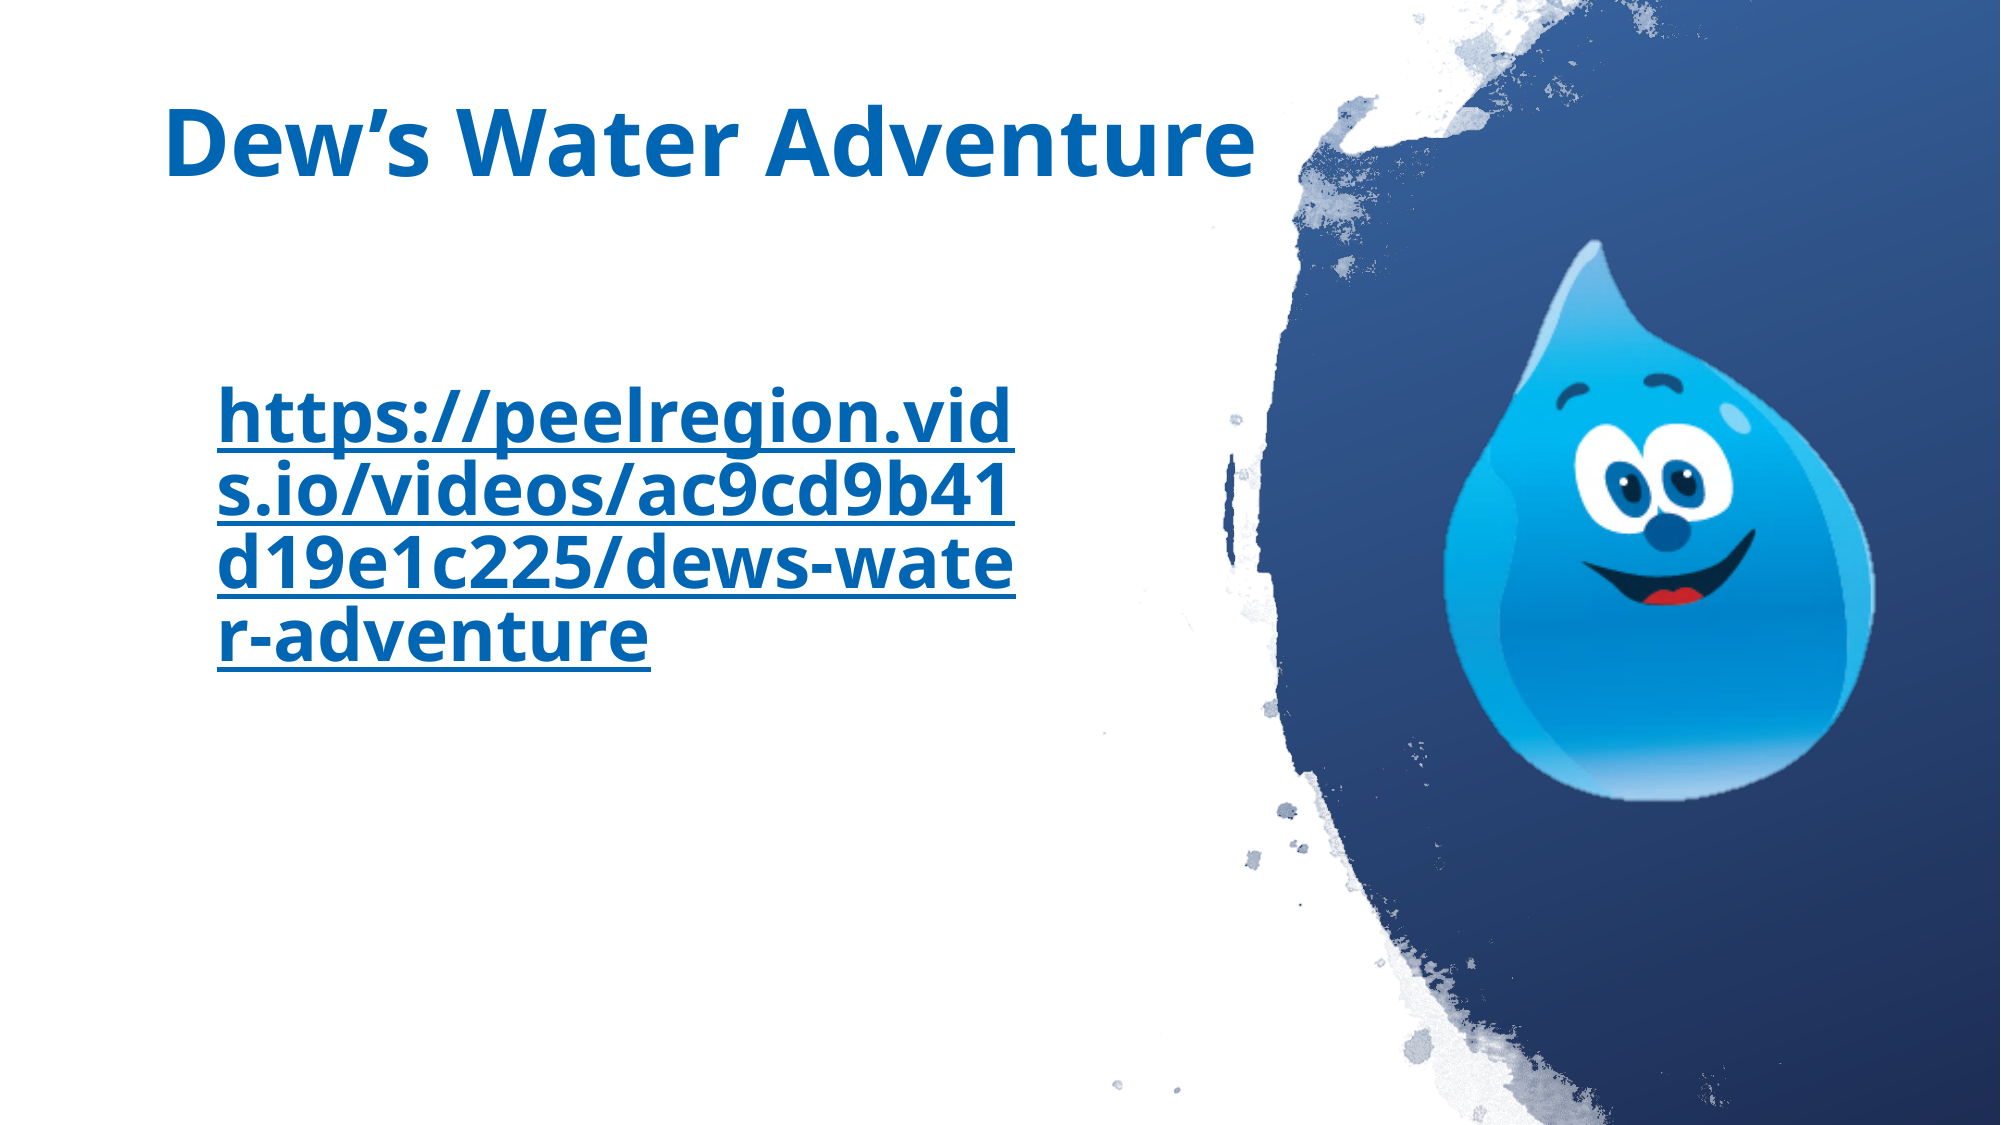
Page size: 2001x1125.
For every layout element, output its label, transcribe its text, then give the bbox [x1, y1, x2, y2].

title Dew’s Water Adventure [146, 45, 907, 233]
picture [912, 0, 2000, 1125]
text_box [0, 0, 910, 1125]
text_box https://peelregion.vids.io/videos/ac9cd9b41d19e1c225/dews-water-adventure [201, 361, 907, 477]
